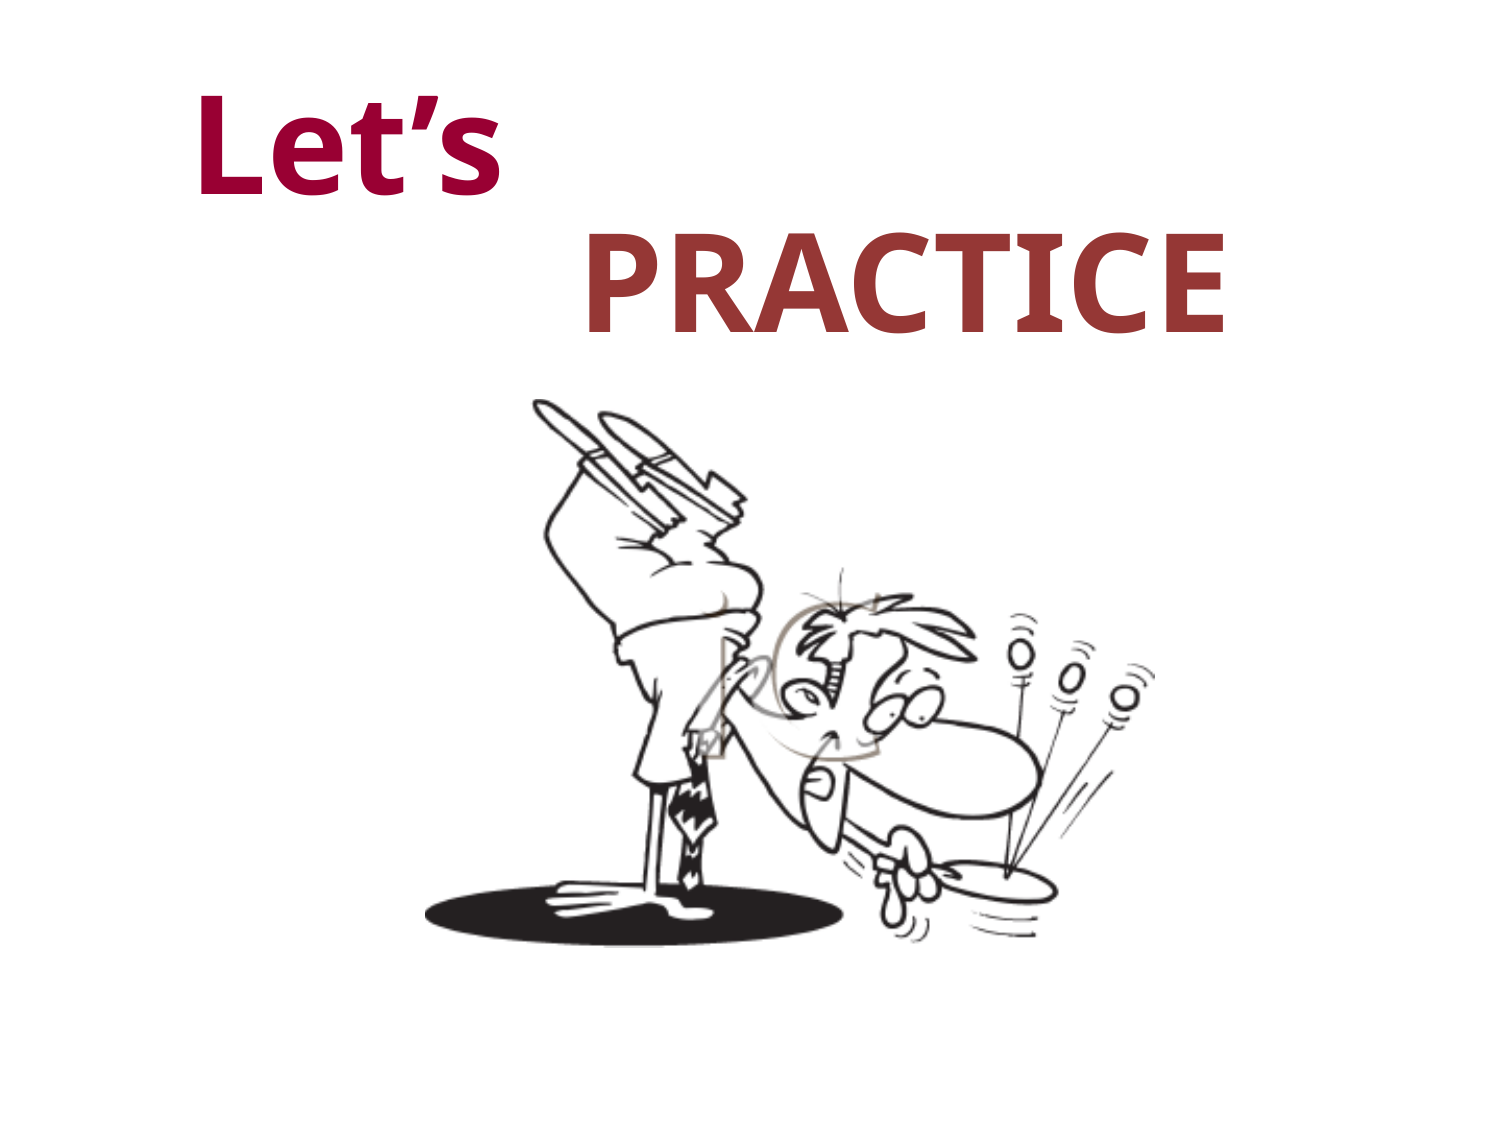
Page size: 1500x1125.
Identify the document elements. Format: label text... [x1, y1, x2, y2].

text_box Let’s [174, 50, 638, 230]
text_box PRACTICE [562, 187, 1313, 368]
picture [424, 399, 1155, 949]
